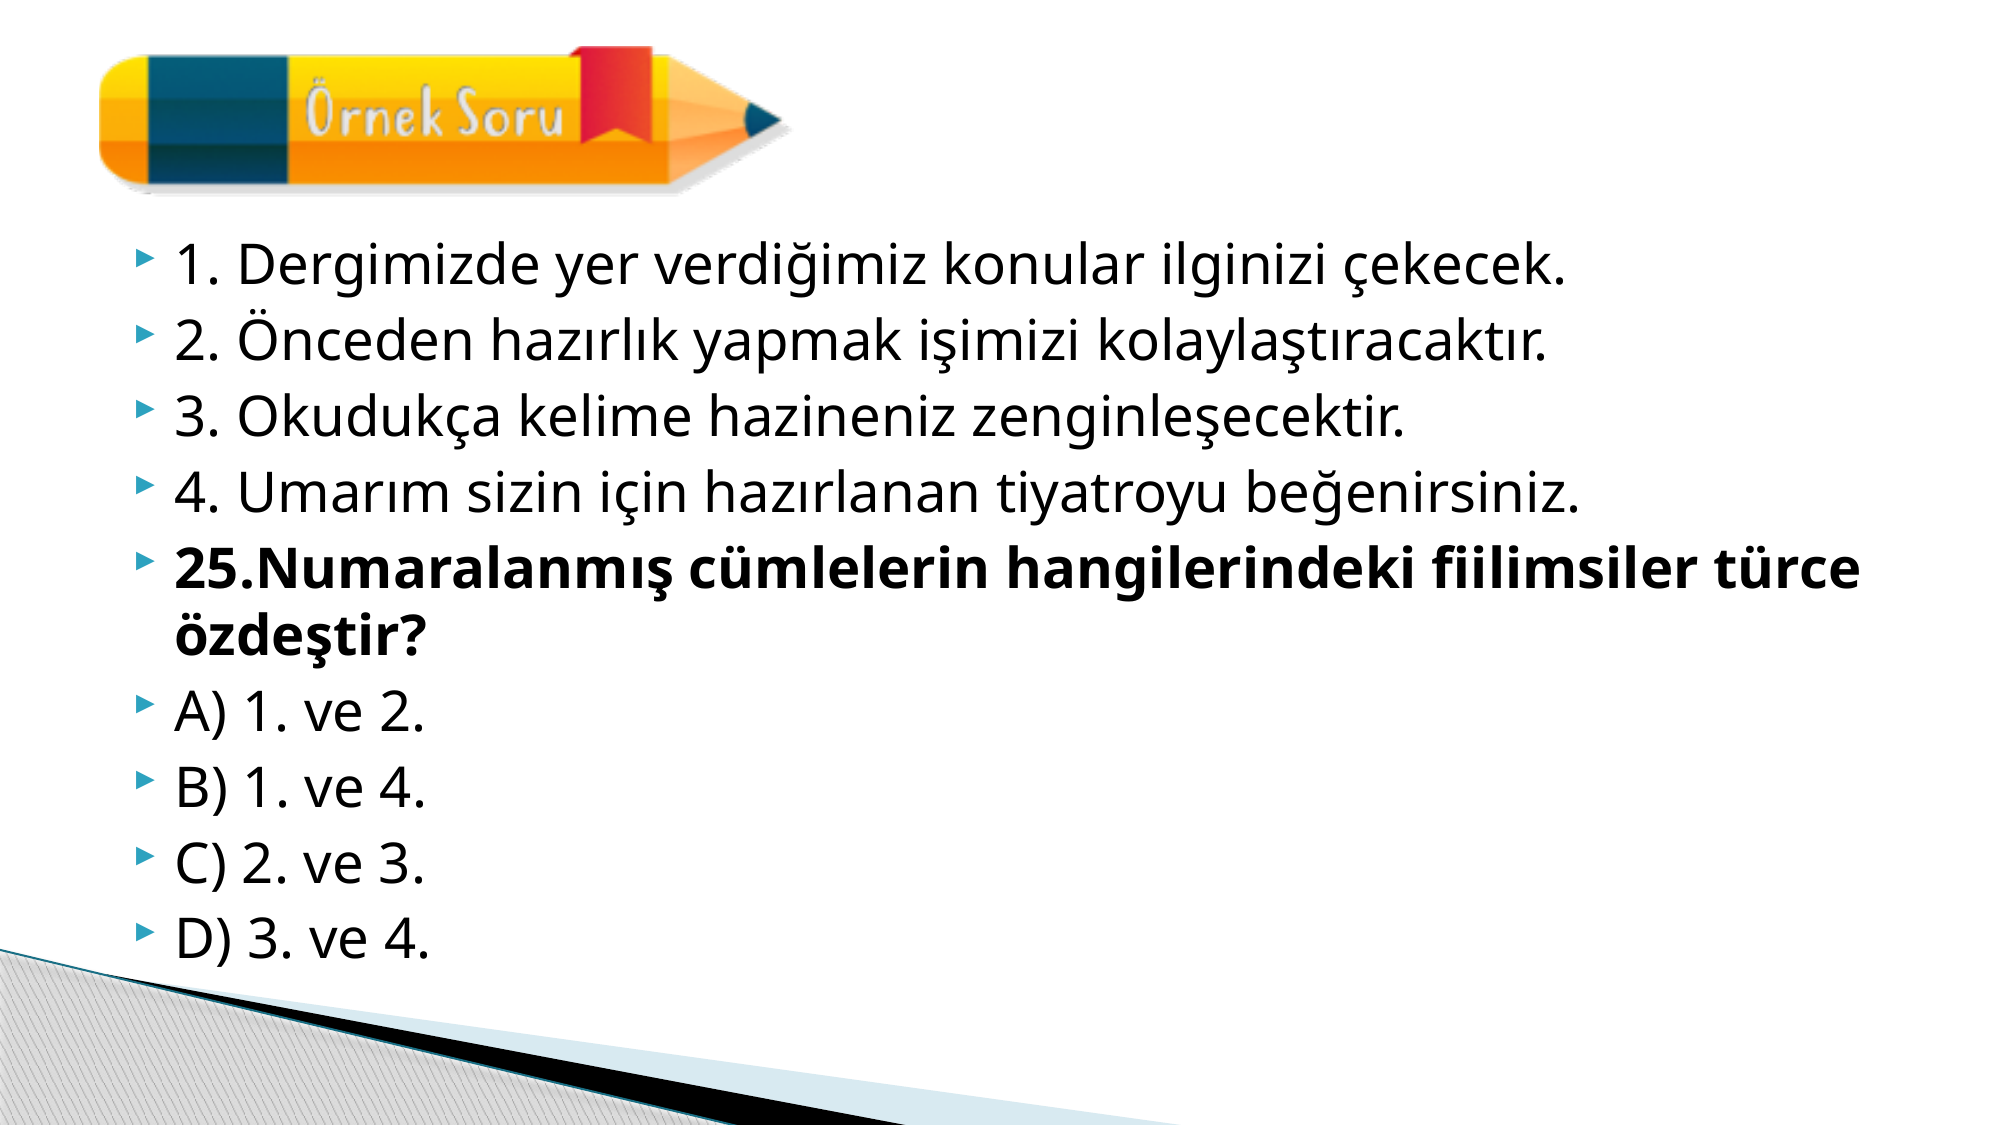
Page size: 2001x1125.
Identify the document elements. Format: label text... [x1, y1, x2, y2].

picture [99, 46, 794, 199]
list 1. Dergimizde yer verdiğimiz konular ilginizi çekecek. 2. Önceden hazırlık yapmak işimizi kolaylaştıracaktır. 3. Okudukça kelime hazineniz zenginleşecektir. 4. Umarım sizin için hazırlanan tiyatroyu beğenirsiniz. 25.Numaralanmış cümlelerin hangilerindeki fiilimsiler türce özdeştir? A) 1. ve 2. B) 1. ve 4. C) 2. ve 3. D) 3. ve 4. [99, 221, 1900, 986]
